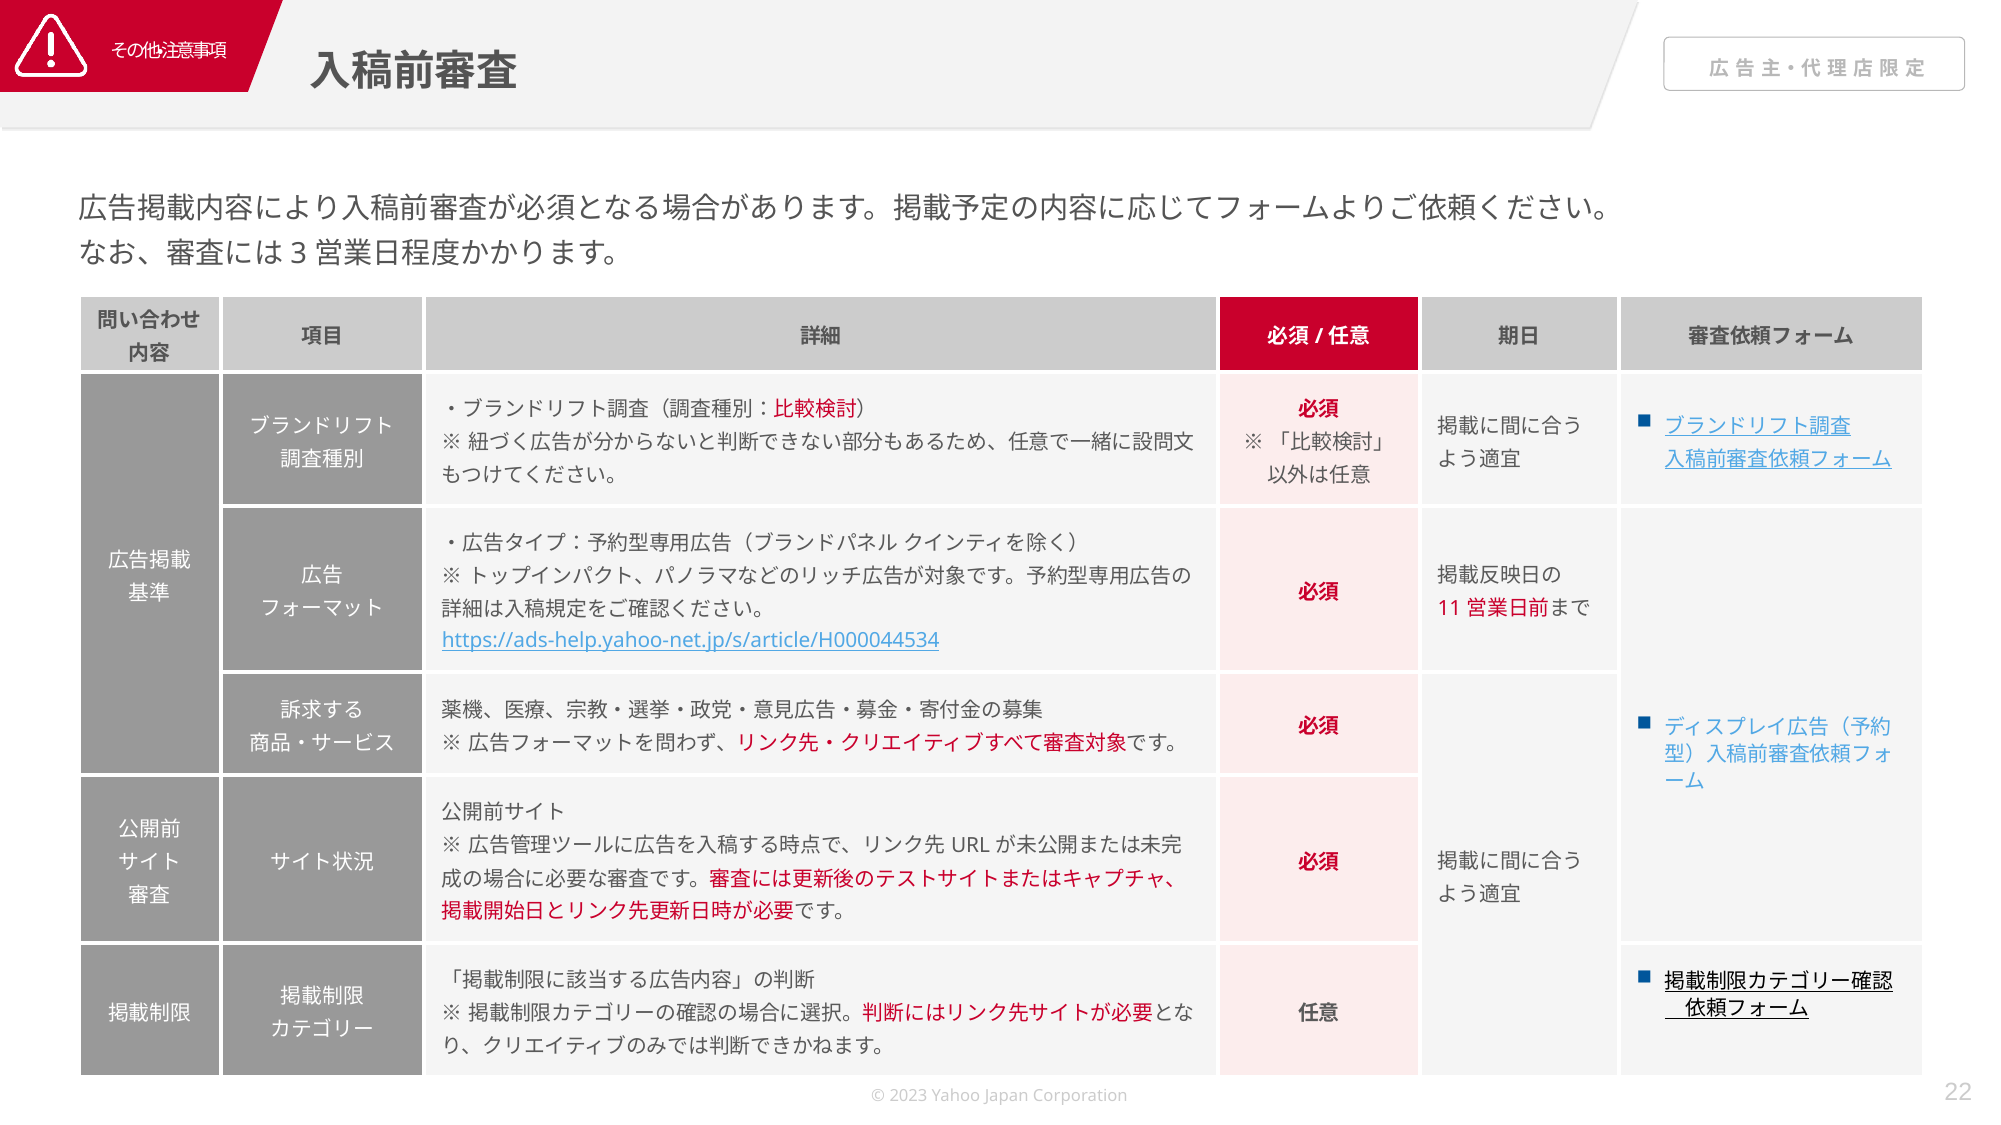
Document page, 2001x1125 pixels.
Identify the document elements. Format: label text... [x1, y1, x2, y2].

table_cell 公開前 サイト 審査 [81, 777, 219, 941]
table_header 問い合わせ 内容 [81, 297, 219, 370]
list 入稿前審査 [309, 41, 1645, 97]
list その他・注意事項 [97, 13, 240, 81]
table_cell ディスプレイ広告（予約型）入稿前審査依頼フォーム [1621, 508, 1922, 941]
table_header 必須/任意 [1220, 297, 1418, 370]
table_cell 必須 [1220, 674, 1418, 773]
table_cell サイト状況 [223, 777, 422, 941]
table_cell 公開前サイト ※広告管理ツールに広告を入稿する時点で、リンク先URLが未公開または未完成の場合に必要な審査です。審査には更新後のテストサイトまたはキャプチャ、掲載開始日とリンク先更新日時が必要です。 [426, 777, 1216, 941]
table_cell 必須 ※「比較検討」 以外は任意 [1220, 374, 1418, 504]
table_cell 必須 [1220, 508, 1418, 670]
table_cell 薬機、医療、宗教・選挙・政党・意見広告・募金・寄付金の募集 ※広告フォーマットを問わず、リンク先・クリエイティブすべて審査対象です。 [426, 674, 1216, 773]
table_cell 広告 フォーマット [223, 508, 422, 670]
table_cell 掲載制限 カテゴリー [223, 945, 422, 1075]
table_cell 広告掲載 基準 [81, 374, 219, 773]
table_cell 訴求する 商品・サービス [223, 674, 422, 773]
table_cell 掲載反映日の 11営業日前まで [1422, 508, 1617, 670]
table_cell 「掲載制限に該当する広告内容」の判断 ※掲載制限カテゴリーの確認の場合に選択。判断にはリンク先サイトが必要となり、クリエイティブのみでは判断できかねます。 [426, 945, 1216, 1075]
table_cell 掲載に間に合うよう適宜 [1422, 674, 1617, 1075]
table_cell ・ブランドリフト調査（調査種別：比較検討） ※紐づく広告が分からないと判断できない部分もあるため、任意で一緒に設問文もつけてください。 [426, 374, 1216, 504]
table_header 詳細 [426, 297, 1216, 370]
table_cell 掲載に間に合うよう適宜 [1422, 374, 1617, 504]
table_header 期日 [1422, 297, 1617, 370]
table_cell ブランドリフト調査 入稿前審査依頼フォーム [1621, 374, 1922, 504]
table_cell ・広告タイプ：予約型専用広告（ブランドパネル クインティを除く） ※トップインパクト、パノラマなどのリッチ広告が対象です。予約型専用広告の詳細は入稿規定をご確認ください。 https://ads-help.yahoo-net.jp/s/article/H000044534 [426, 508, 1216, 670]
table_cell 任意 [1220, 945, 1418, 1075]
table_cell 掲載制限カテゴリー確認 依頼フォーム [1621, 945, 1922, 1075]
picture [8, 4, 92, 87]
table_cell 必須 [1220, 777, 1418, 941]
table_cell 掲載制限 [81, 945, 219, 1075]
table_header 審査依頼フォーム [1621, 297, 1922, 370]
table_cell ブランドリフト 調査種別 [223, 374, 422, 504]
table_header 項目 [223, 297, 422, 370]
text_box 広告掲載内容により入稿前審査が必須となる場合があります。掲載予定の内容に応じてフォームよりご依頼ください。 なお、審査には3営業日程度かかります。 [78, 178, 1922, 270]
